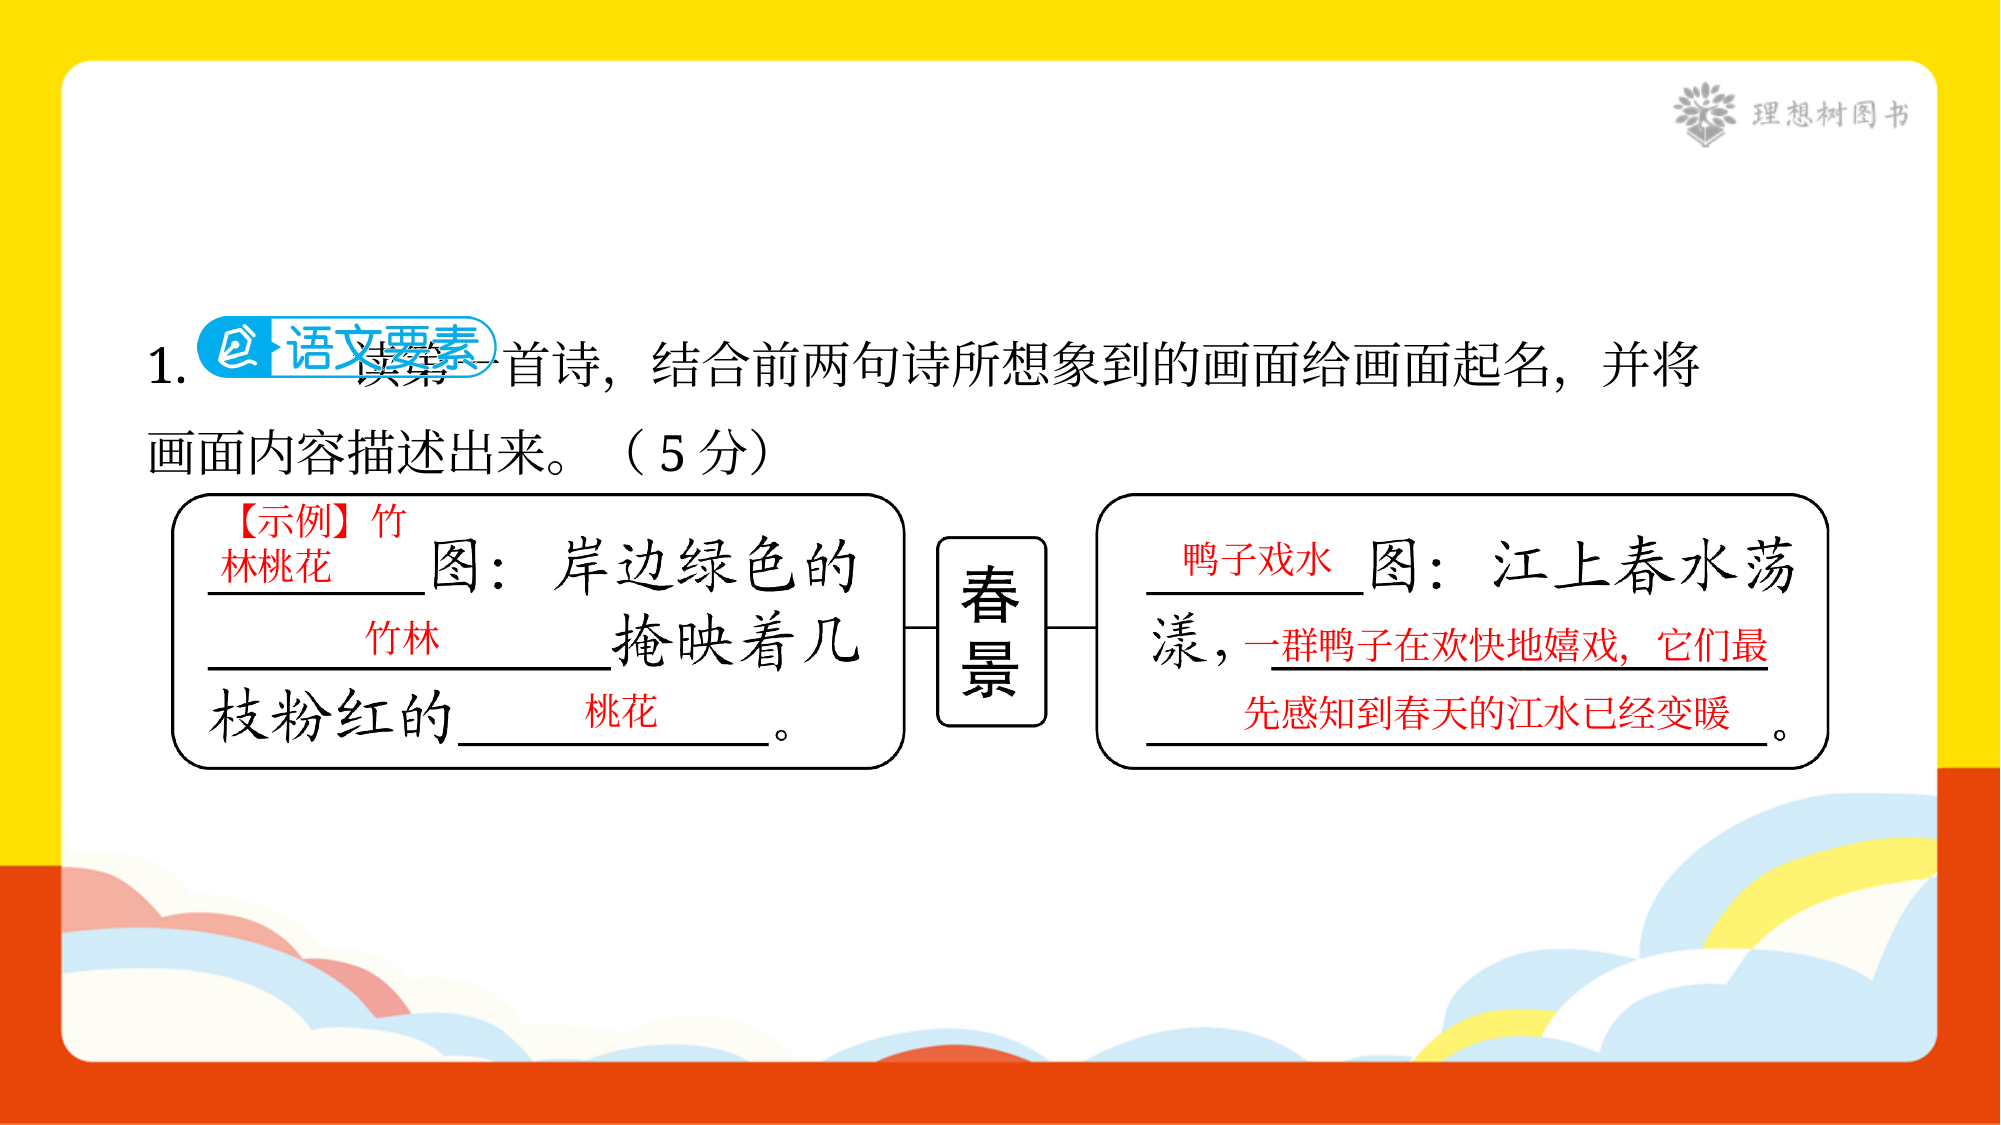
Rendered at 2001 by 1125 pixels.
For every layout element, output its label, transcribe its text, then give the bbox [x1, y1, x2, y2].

picture [0, 0, 2000, 1125]
text_box 1. 读第一首诗，结合前两句诗所想象到的画面给画面起名，并将 画面内容描述出来。（5分） [146, 302, 1851, 472]
